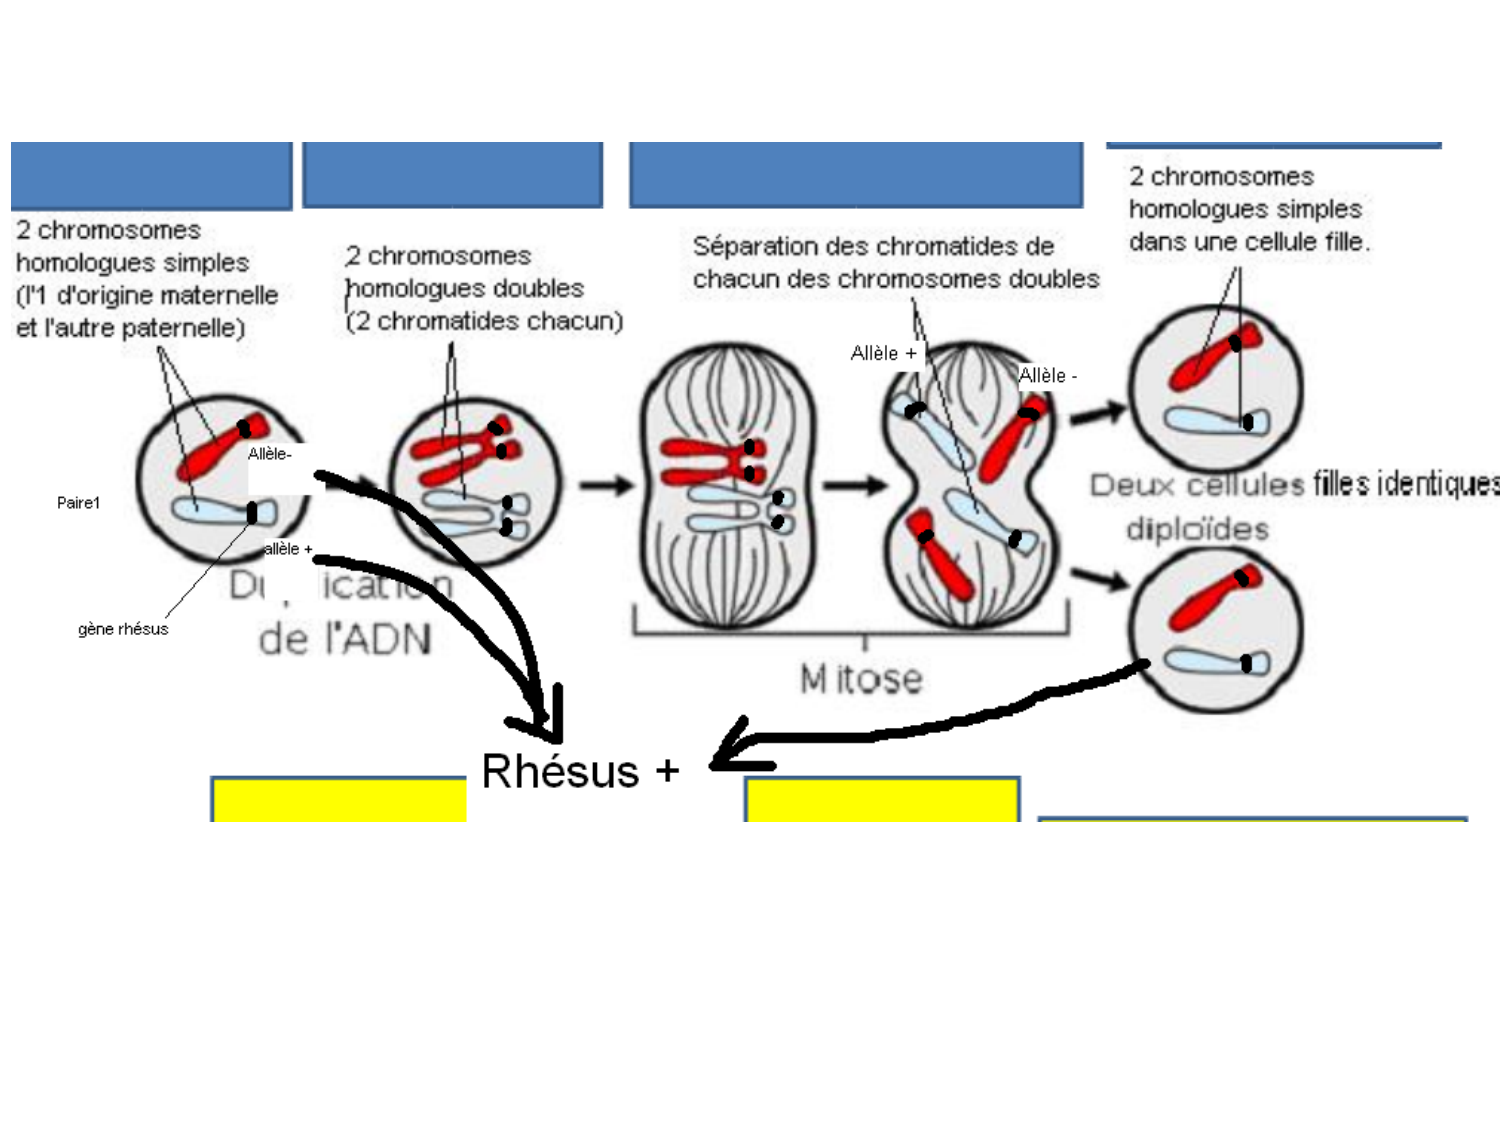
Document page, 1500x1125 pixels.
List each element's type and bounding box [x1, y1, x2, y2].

picture [10, 142, 1500, 823]
